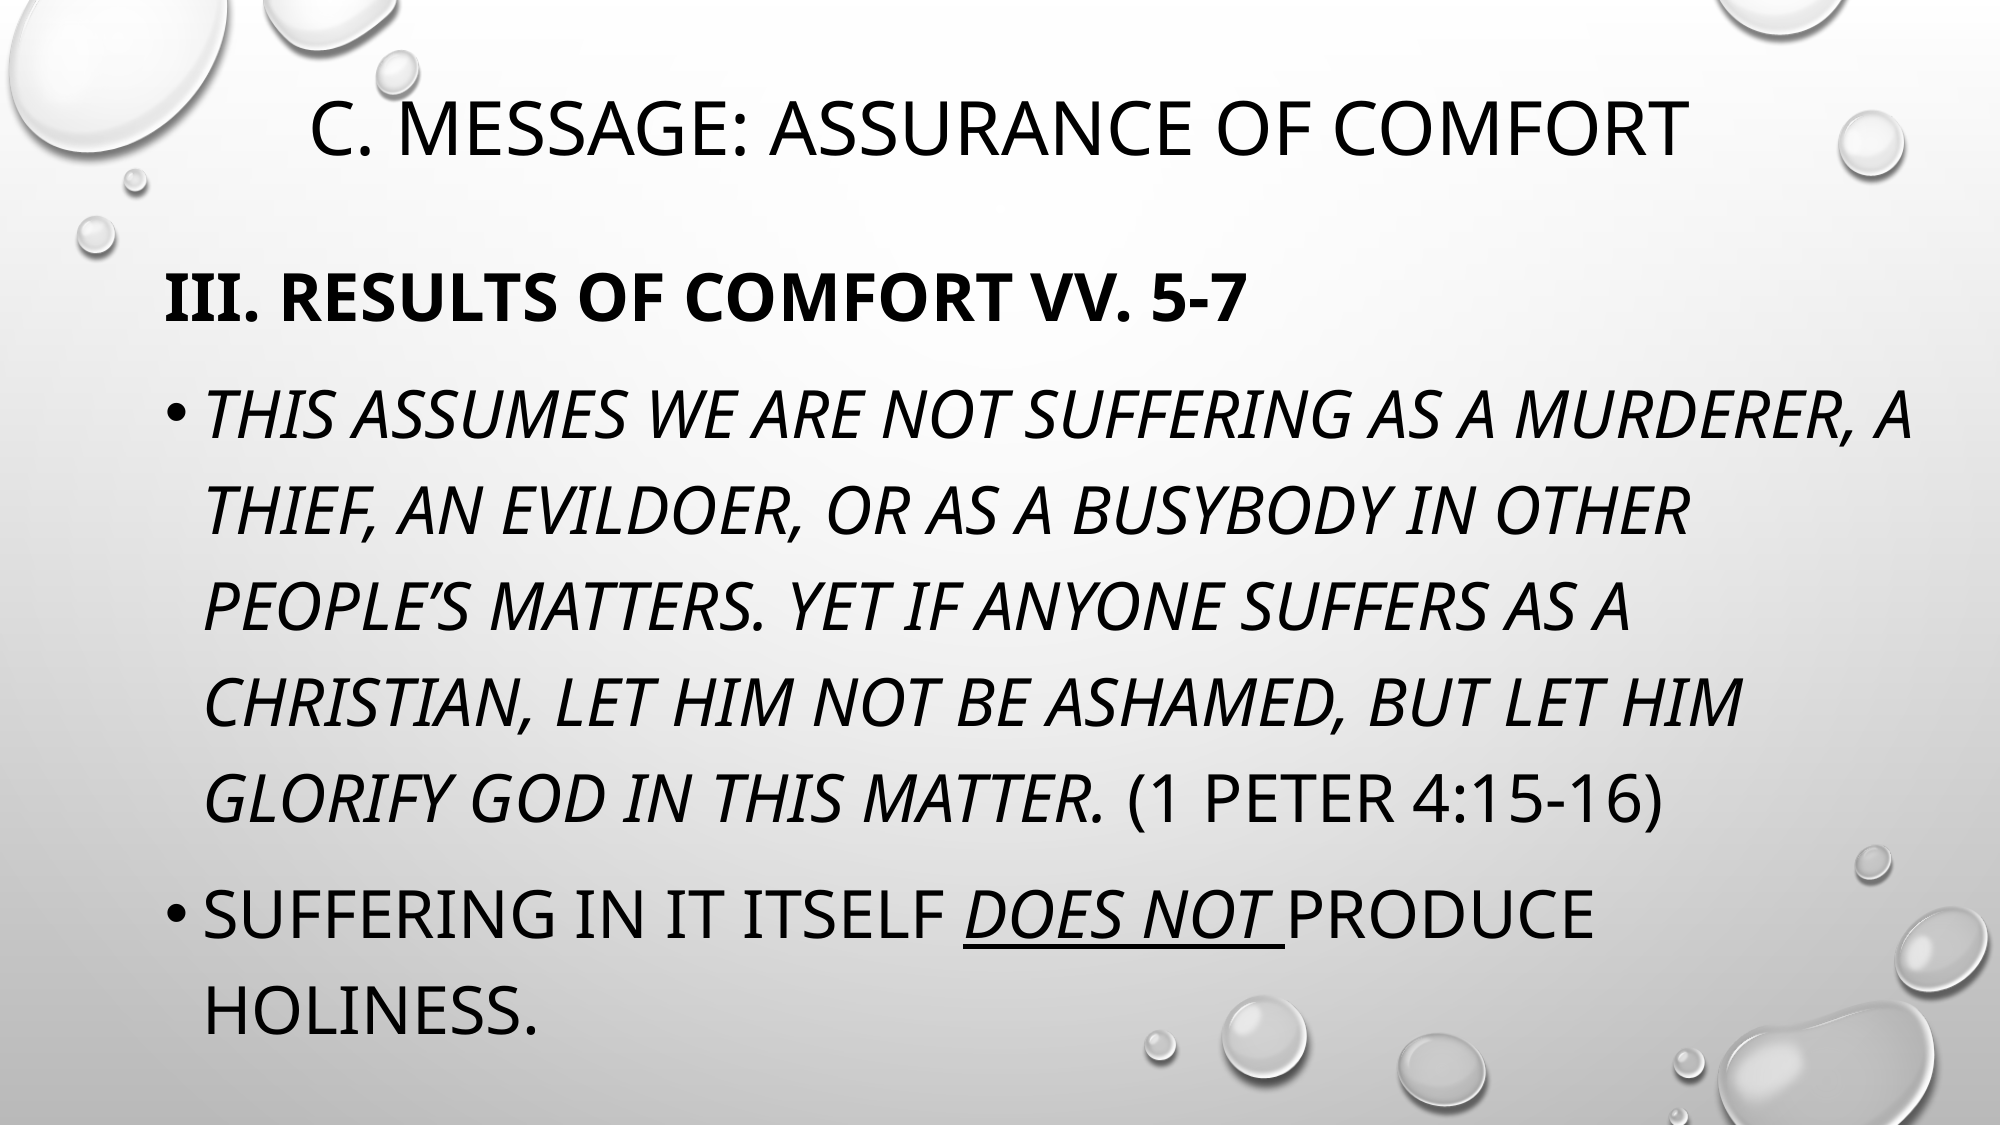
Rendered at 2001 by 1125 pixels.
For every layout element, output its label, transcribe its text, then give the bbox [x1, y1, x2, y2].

picture [0, 0, 2000, 1125]
title c. message: assurance of comfort [149, 0, 1850, 231]
list III. results of comfort vv. 5-7 this assumes we are not suffering as a murderer, a thief, an evildoer, or as a busybody in other people’s matters. Yet if anyone suffers as a Christian, let him not be ashamed, but let him glorify God in this matter. (1 Peter 4:15-16) Suffering in it itself does not produce holiness. [149, 231, 1962, 794]
